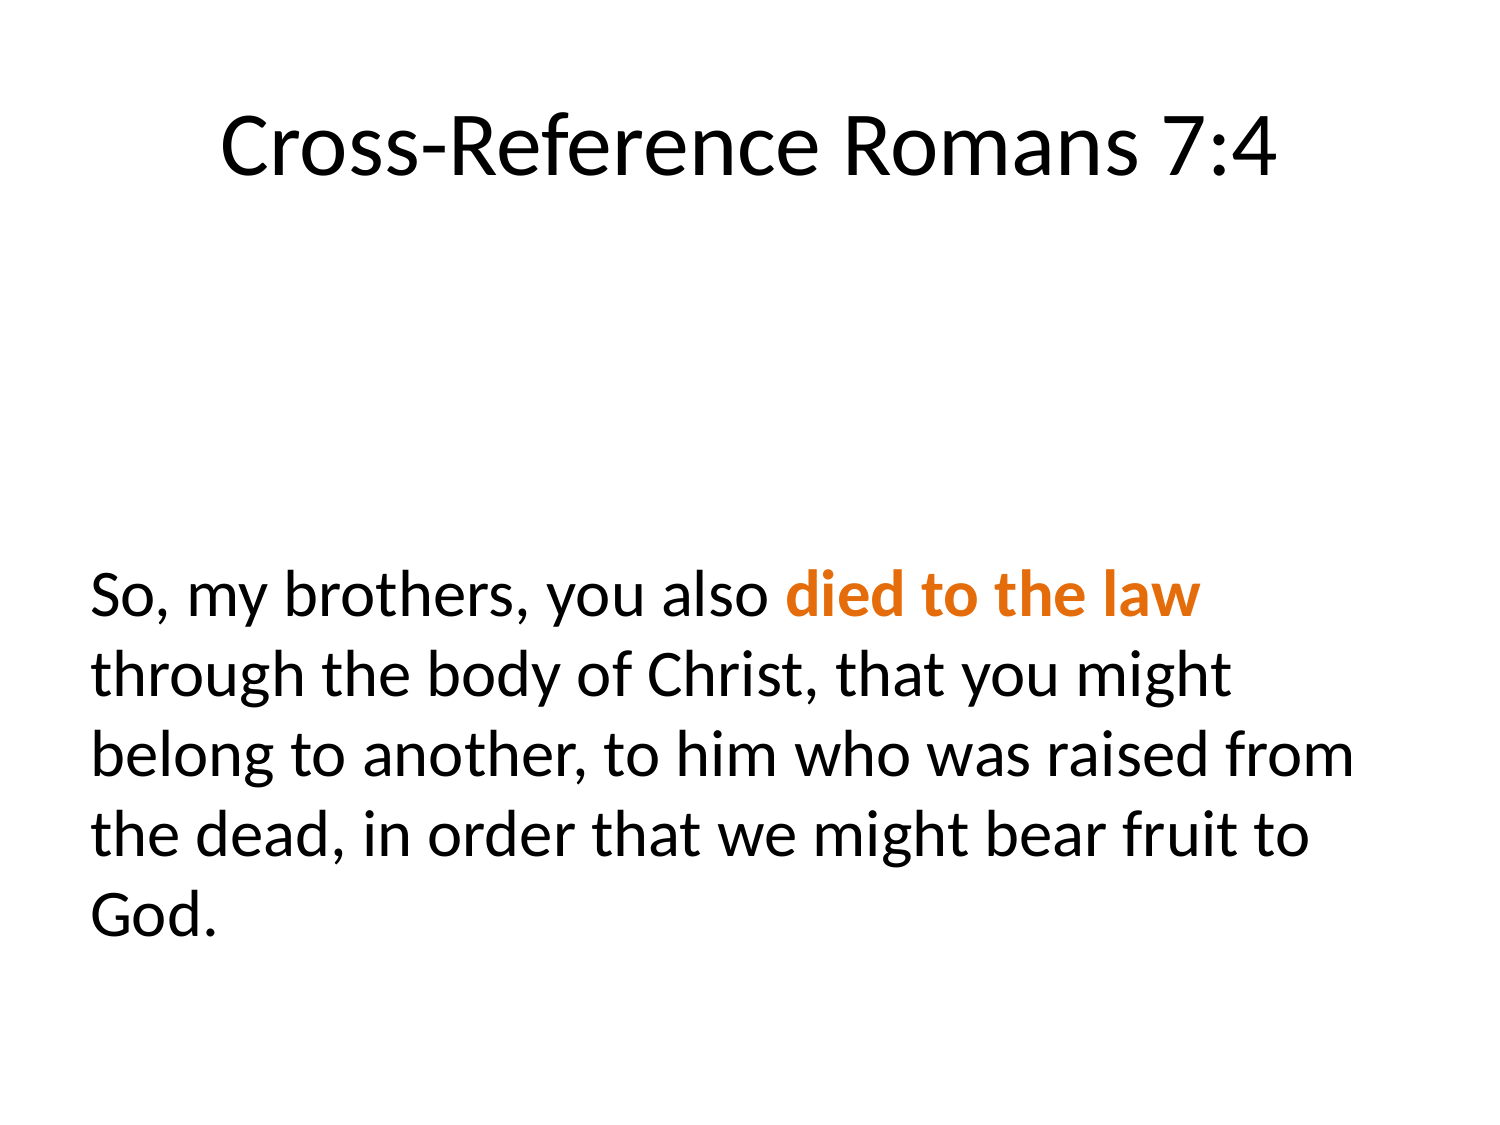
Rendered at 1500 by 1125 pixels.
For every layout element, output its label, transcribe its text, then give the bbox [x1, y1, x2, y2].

title Cross-Reference Romans 7:4 [75, 45, 1425, 233]
list So, my brothers, you also died to the law through the body of Christ, that you might belong to another, to him who was raised from the dead, in order that we might bear fruit to God. [75, 262, 1425, 1005]
